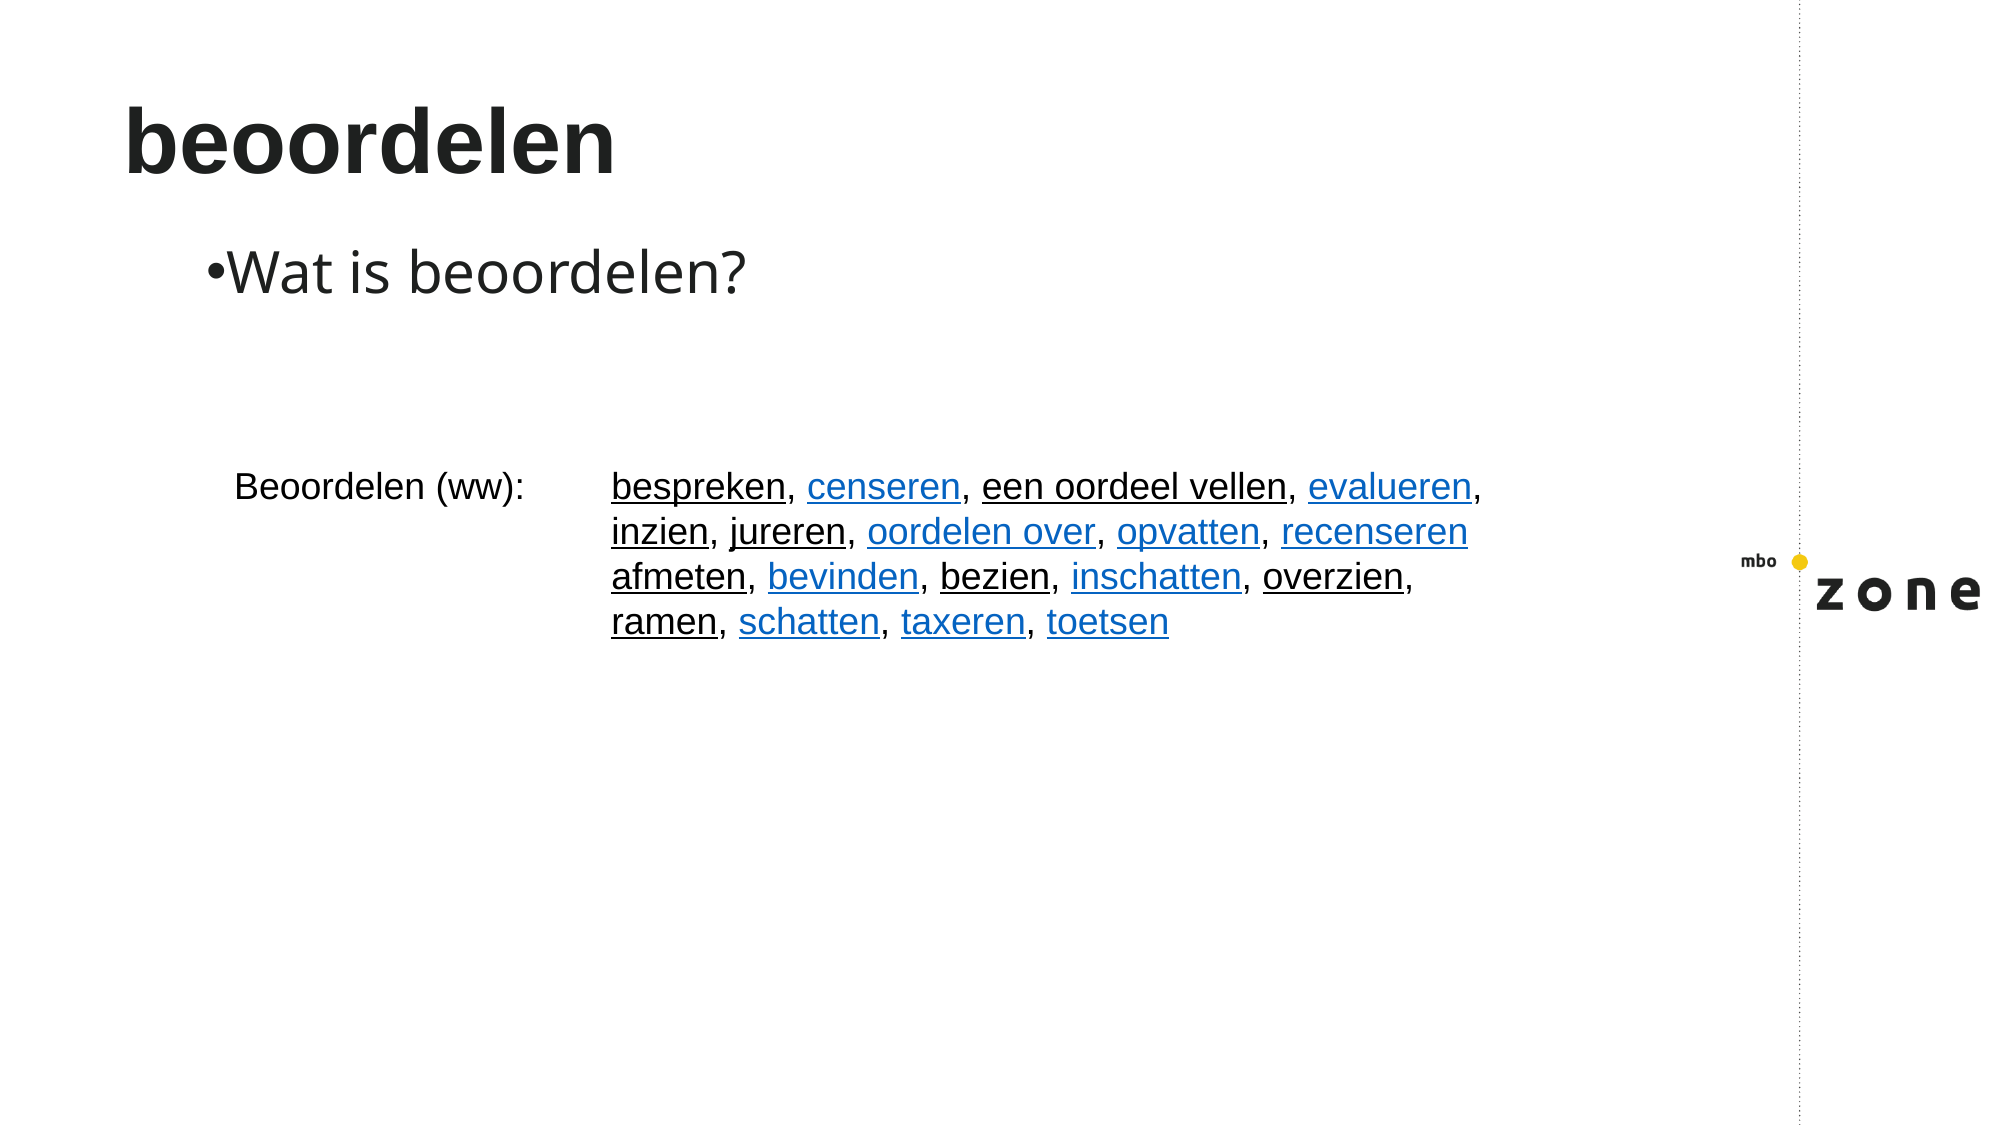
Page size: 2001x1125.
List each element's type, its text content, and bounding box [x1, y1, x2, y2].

title beoordelen [124, 94, 934, 213]
text_box bespreken, censeren, een oordeel vellen, evalueren, inzien, jureren, oordelen over, opvatten, recenseren afmeten, bevinden, bezien, inschatten, overzien, ramen, schatten, taxeren, toetsen [596, 454, 1502, 650]
picture [1596, 0, 2001, 1125]
text_box Beoordelen (ww): [219, 454, 558, 515]
list Wat is beoordelen? [206, 235, 1524, 1010]
